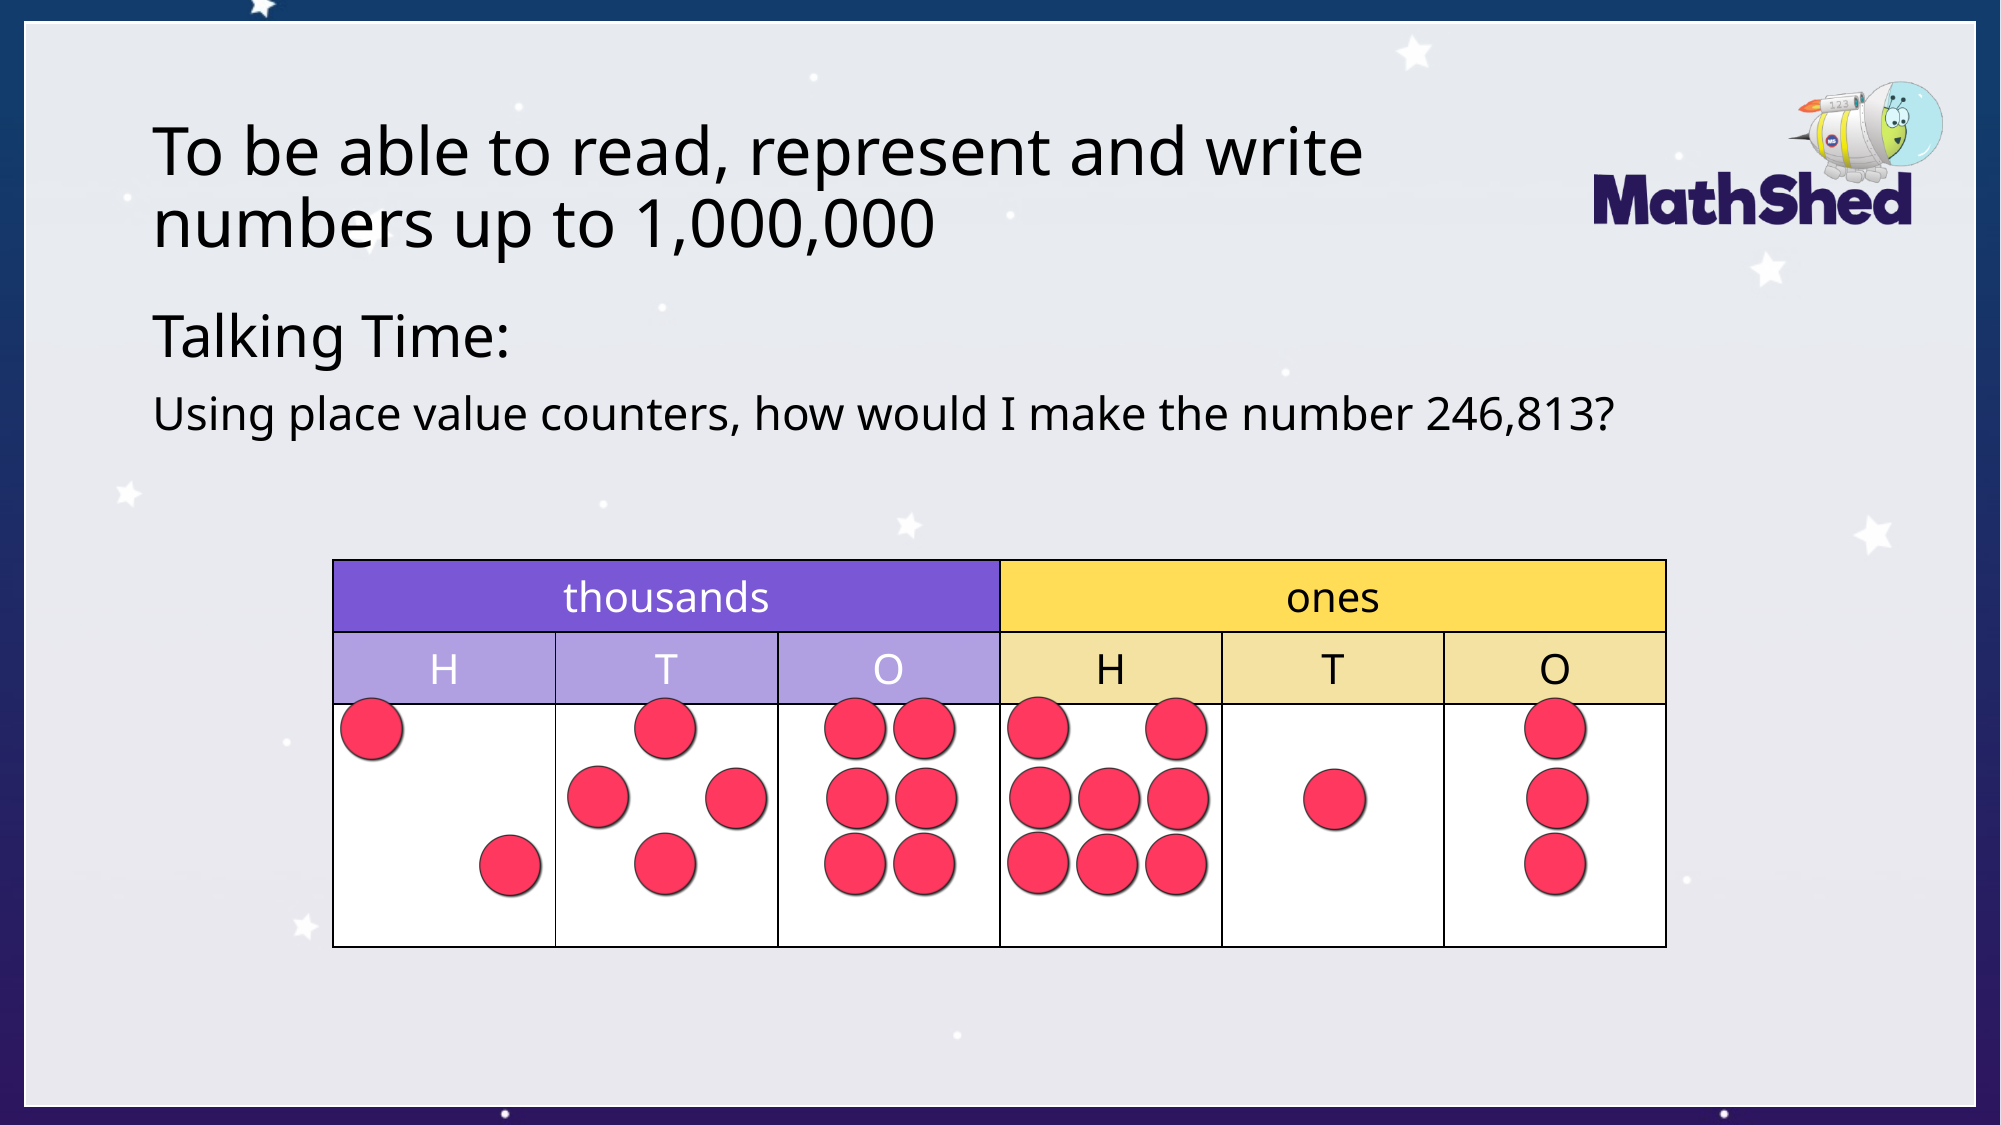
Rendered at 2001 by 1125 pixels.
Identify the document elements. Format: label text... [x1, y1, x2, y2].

table_cell [556, 705, 777, 946]
table_cell O [779, 633, 999, 703]
table_cell [1223, 705, 1443, 946]
picture [0, 0, 2001, 1125]
table_cell [1445, 705, 1665, 946]
table_cell O [1445, 633, 1665, 703]
table_cell T [1223, 633, 1443, 703]
table_cell [779, 705, 999, 946]
table_header ones [1001, 561, 1665, 631]
table_cell [334, 705, 555, 946]
table_cell [1001, 705, 1221, 946]
table_cell T [556, 633, 777, 703]
title To be able to read, represent and write numbers up to 1,000,000 [137, 81, 1578, 299]
table_cell H [334, 633, 555, 703]
list Talking Time: Using place value counters, how would I make the number 246,813? [137, 299, 1863, 1014]
table_header thousands [334, 561, 999, 631]
table_cell H [1001, 633, 1221, 703]
